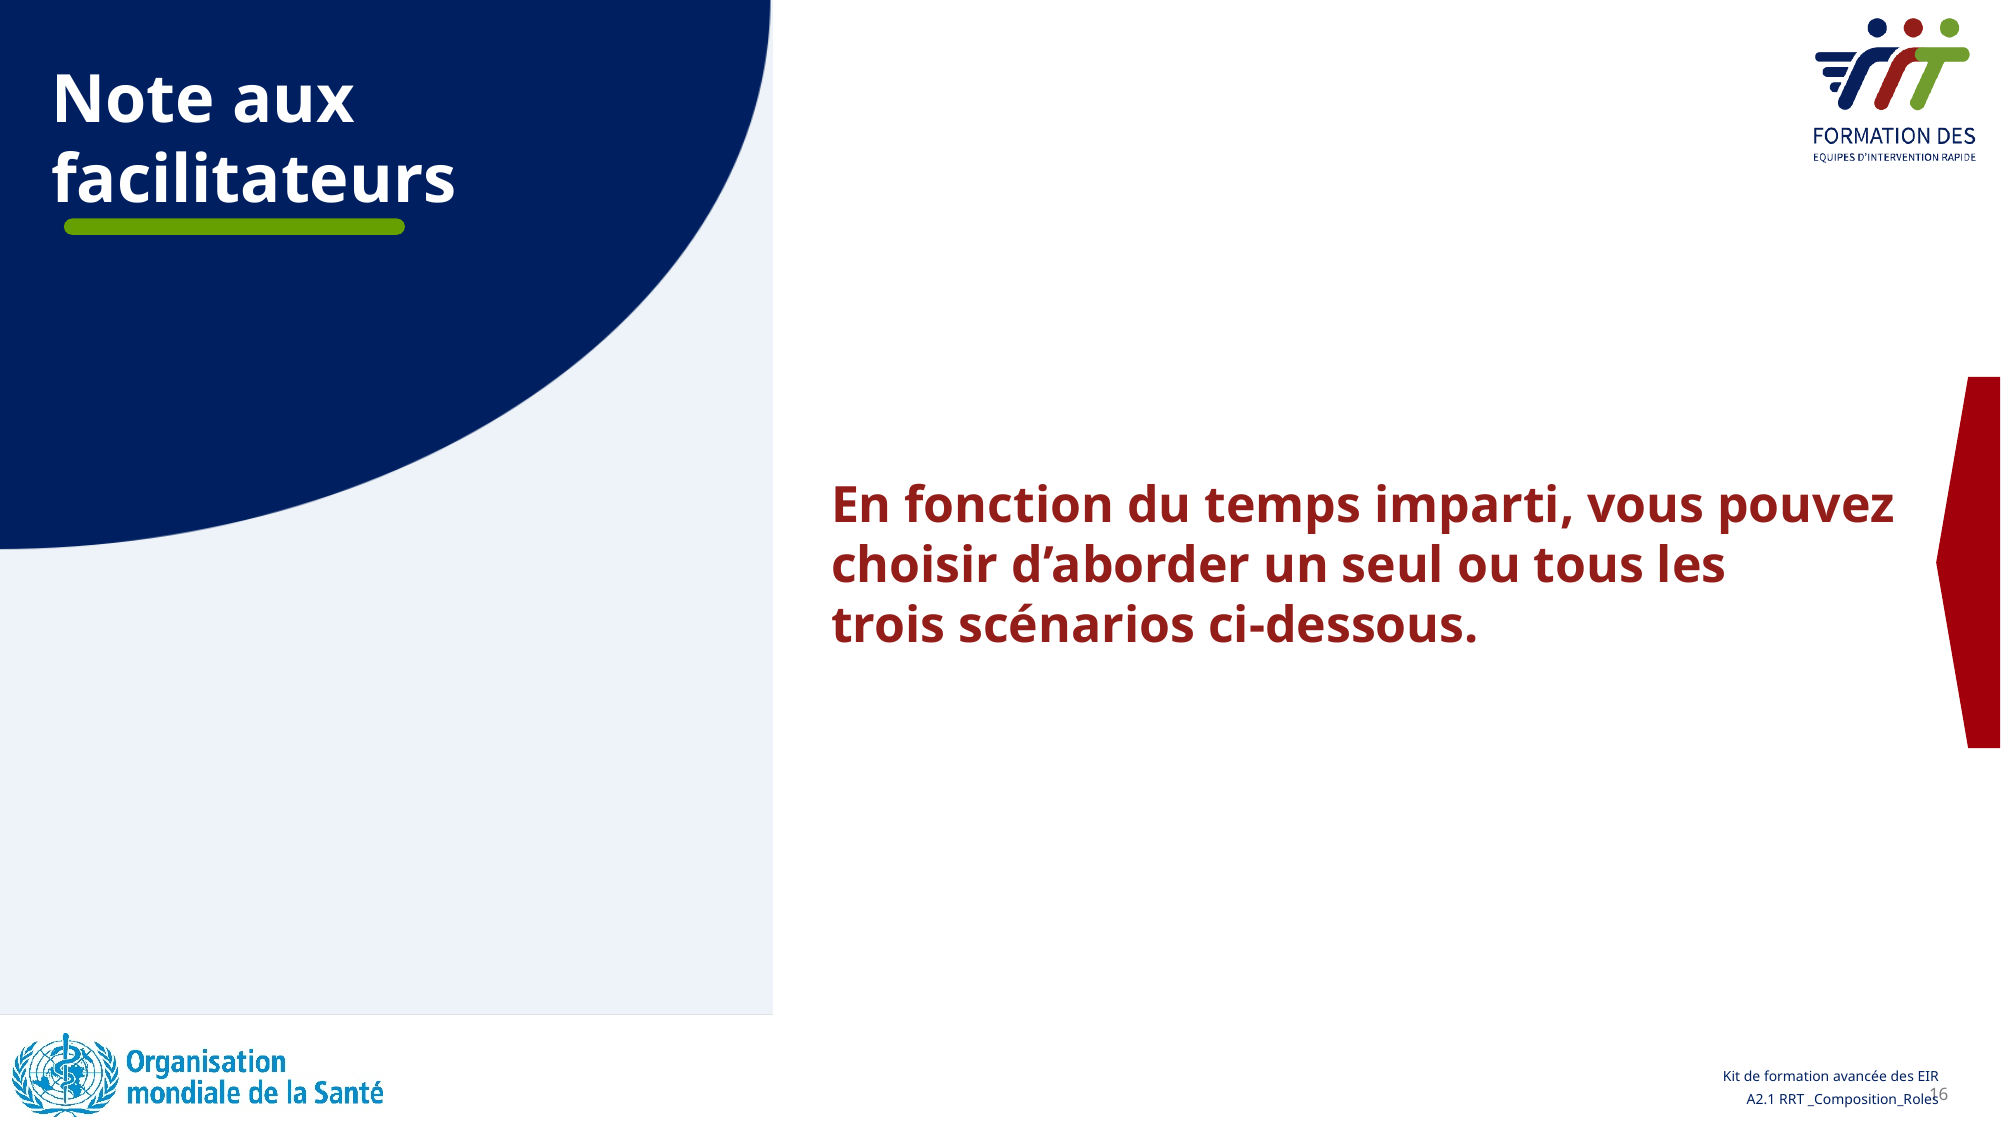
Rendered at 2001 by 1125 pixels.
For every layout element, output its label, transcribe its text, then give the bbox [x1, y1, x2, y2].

title Note aux facilitateurs [36, 48, 720, 229]
picture [0, 0, 773, 1016]
picture [12, 1033, 383, 1117]
picture [374, 1090, 383, 1100]
picture [1813, 17, 1976, 163]
list En fonction du temps imparti, vous pouvez choisir d’aborder un seul ou tous les trois scénarios ci-dessous. [772, 356, 1983, 769]
